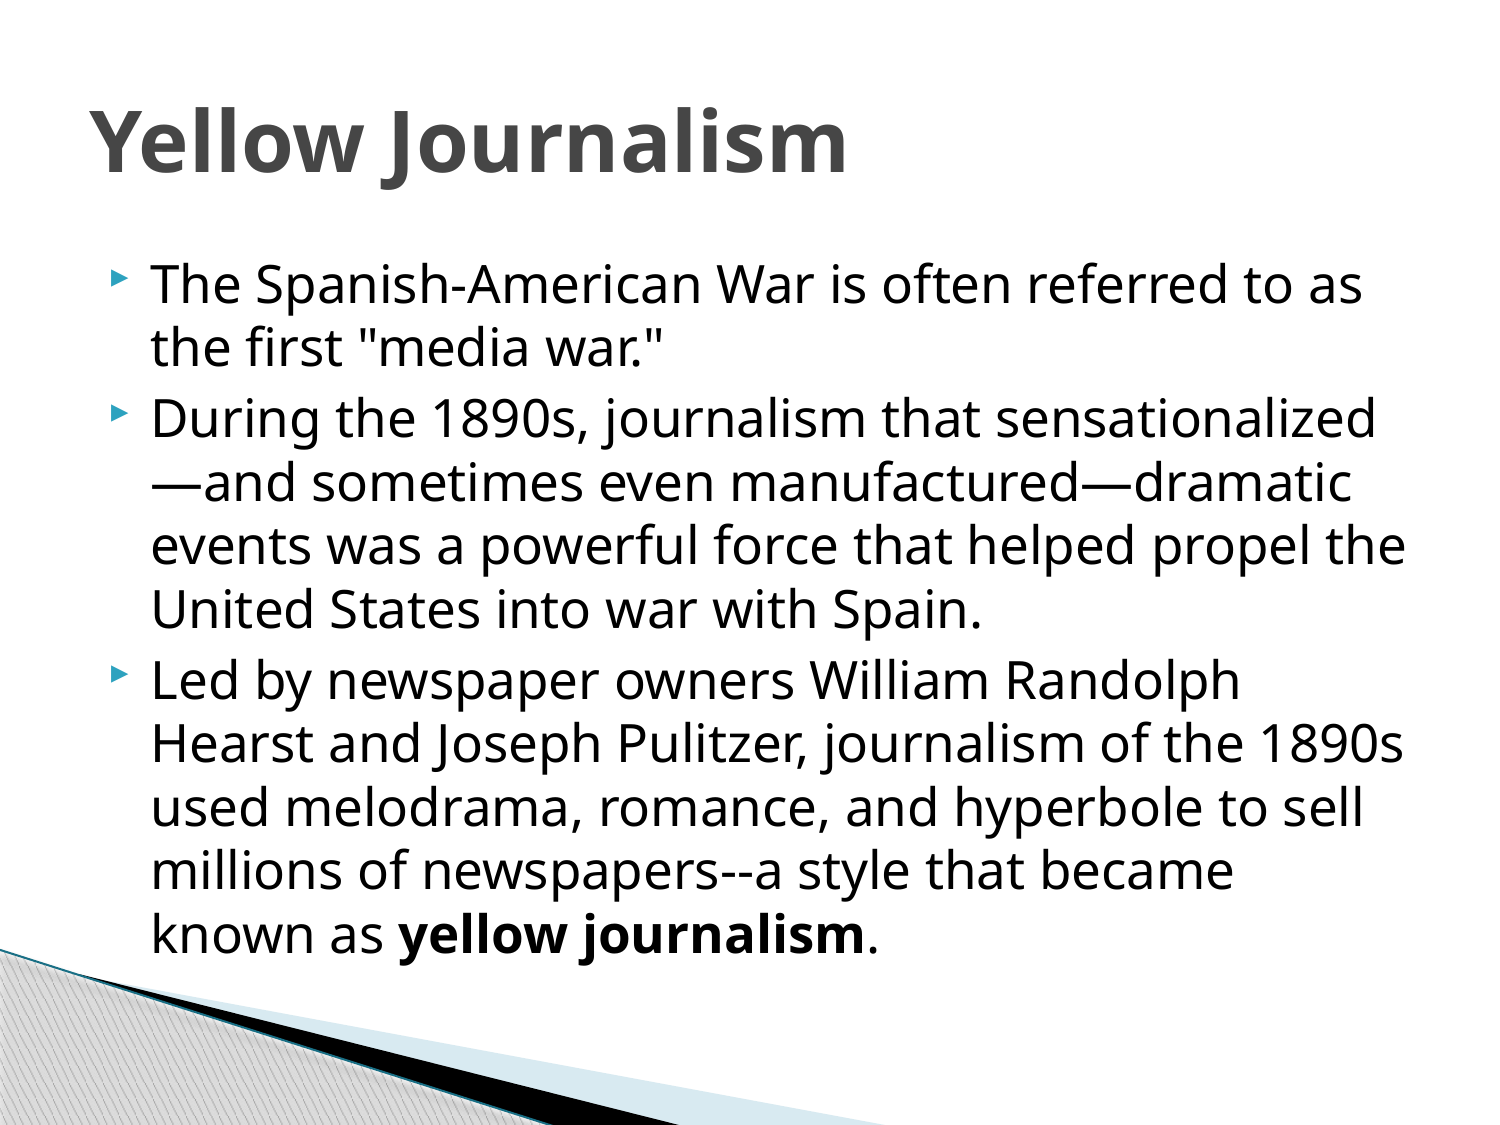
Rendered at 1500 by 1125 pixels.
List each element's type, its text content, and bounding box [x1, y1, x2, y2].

list The Spanish-American War is often referred to as the first "media war." During the 1890s, journalism that sensationalized—and sometimes even manufactured—dramatic events was a powerful force that helped propel the United States into war with Spain. Led by newspaper owners William Randolph Hearst and Joseph Pulitzer, journalism of the 1890s used melodrama, romance, and hyperbole to sell millions of newspapers--a style that became known as yellow journalism. [75, 243, 1425, 986]
title Yellow Journalism [75, 45, 1425, 233]
